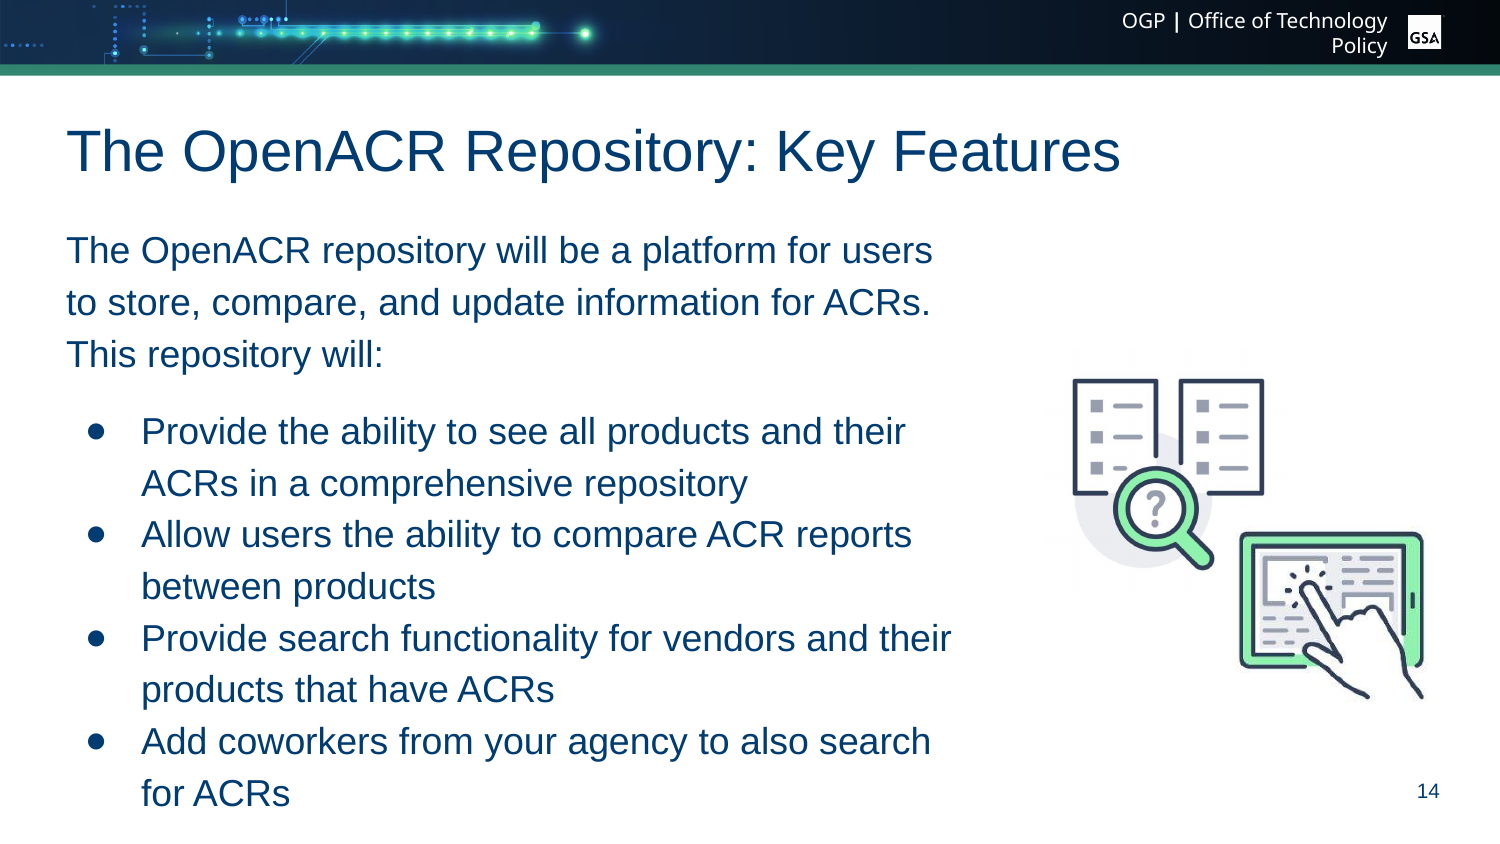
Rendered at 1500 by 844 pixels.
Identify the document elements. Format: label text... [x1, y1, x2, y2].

picture [0, 0, 1500, 64]
slide_number 14 [1364, 757, 1455, 823]
picture [1042, 346, 1450, 726]
list The OpenACR repository will be a platform for users to store, compare, and update information for ACRs. This repository will: Provide the ability to see all products and their ACRs in a comprehensive repository Allow users the ability to compare ACR reports between products Provide search functionality for vendors and their products that have ACRs Add coworkers from your agency to also search for ACRs [51, 204, 972, 749]
title The OpenACR Repository: Key Features [51, 98, 1449, 192]
